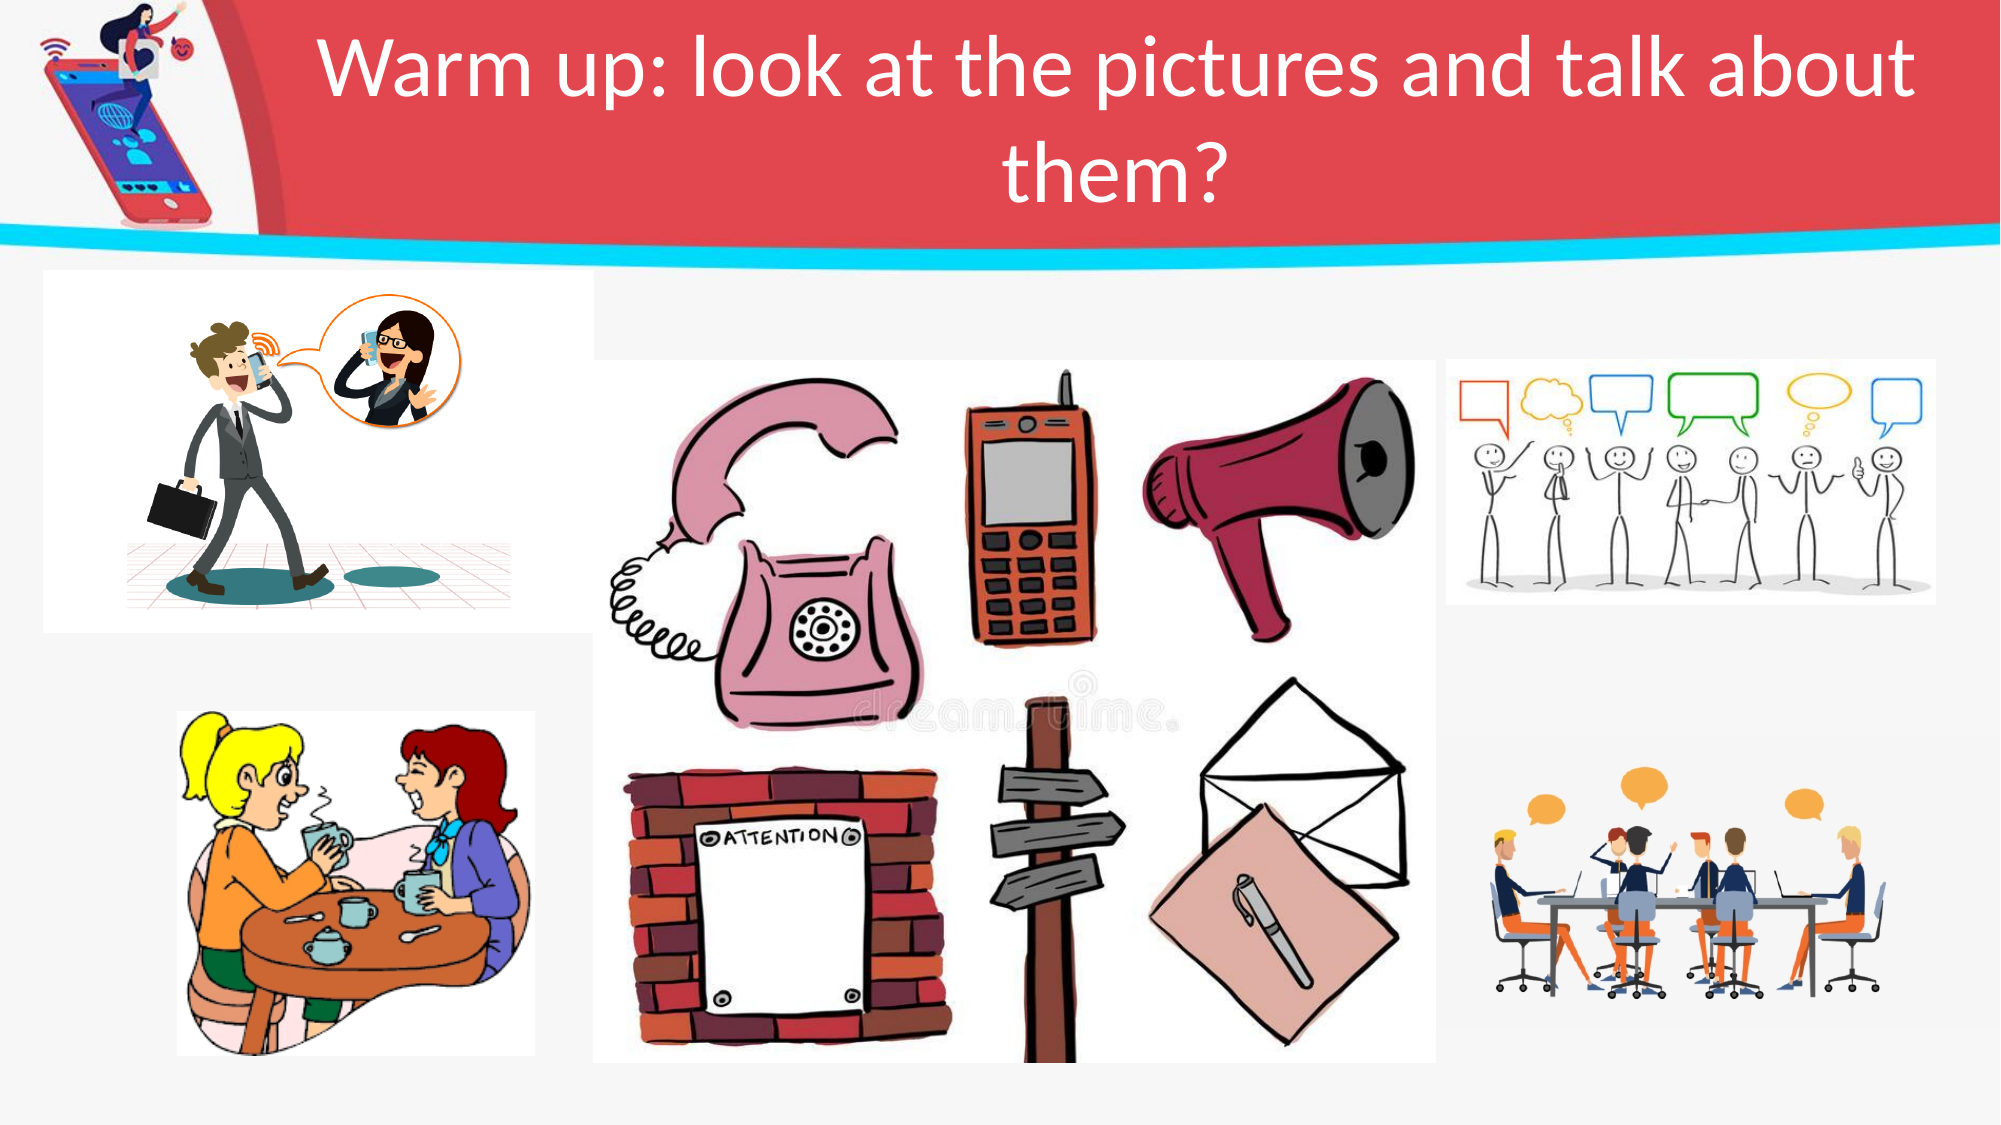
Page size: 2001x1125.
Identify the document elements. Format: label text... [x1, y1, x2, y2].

picture [0, 0, 2001, 1125]
title Warm up: look at the pictures and talk about them? [300, 0, 1936, 229]
